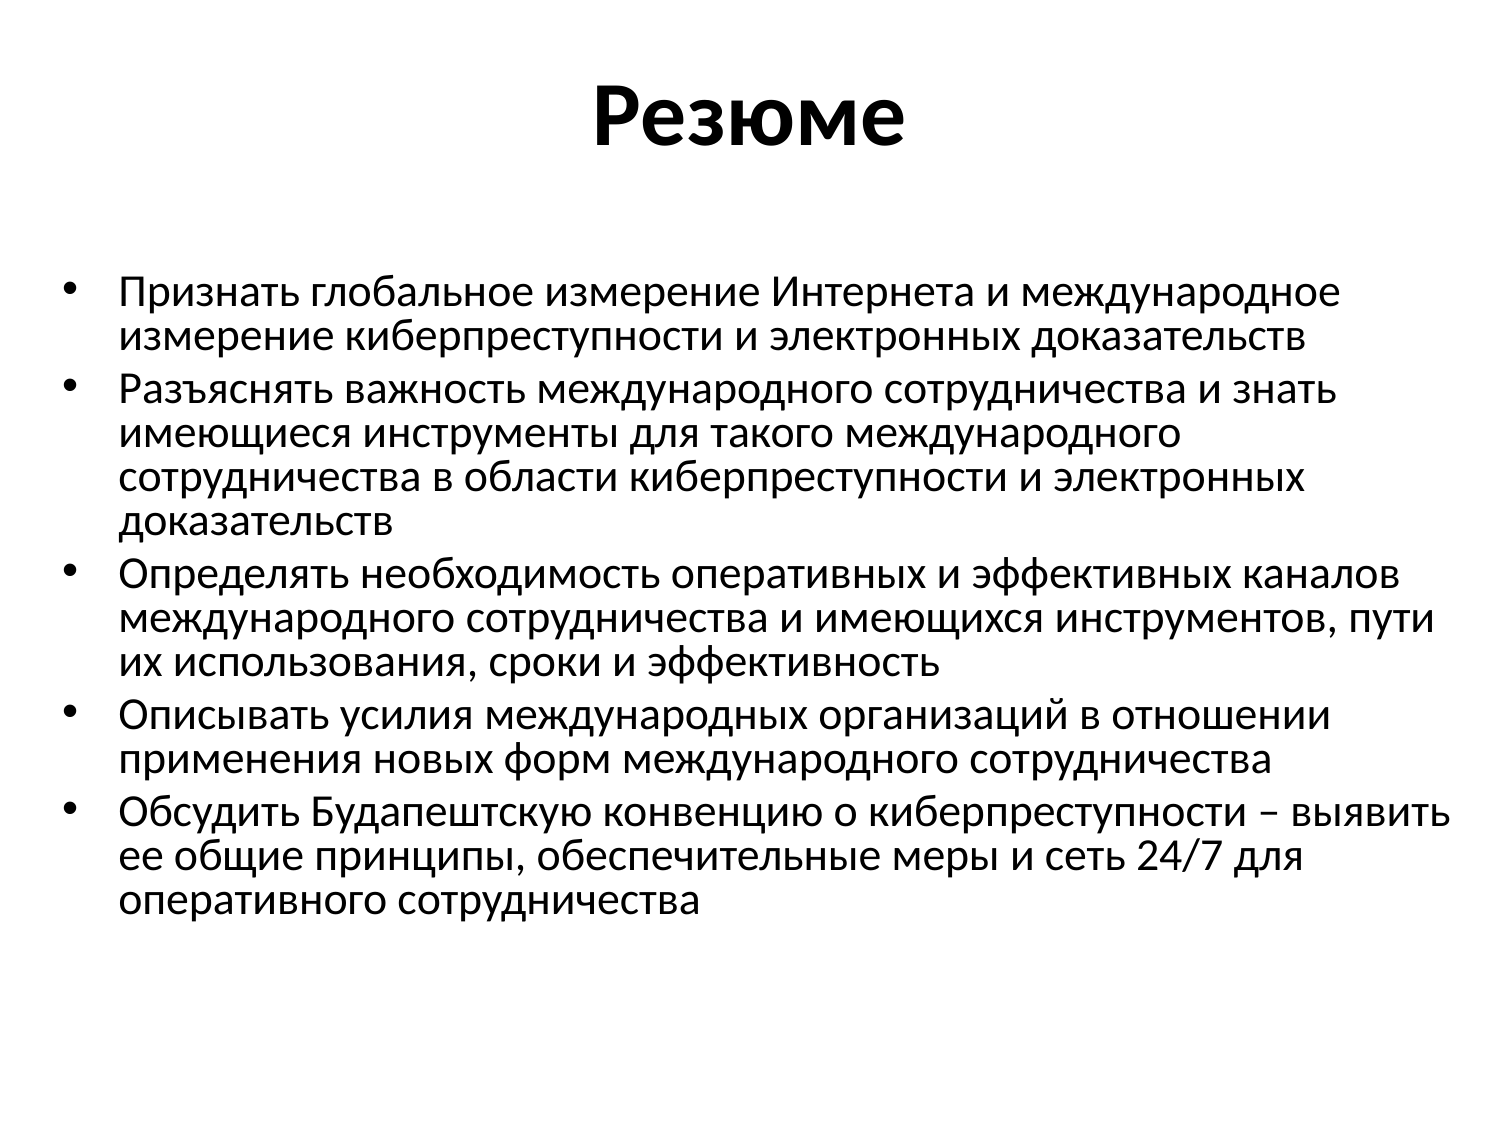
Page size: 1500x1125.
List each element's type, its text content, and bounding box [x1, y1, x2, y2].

list Признать глобальное измерение Интернета и международное измерение киберпреступности и электронных доказательств Разъяснять важность международного сотрудничества и знать имеющиеся инструменты для такого международного сотрудничества в области киберпреступности и электронных доказательств Определять необходимость оперативных и эффективных каналов международного сотрудничества и имеющихся инструментов, пути их использования, сроки и эффективность Описывать усилия международных организаций в отношении применения новых форм международного сотрудничества Обсудить Будапештскую конвенцию о киберпреступности – выявить ее общие принципы, обеспечительные меры и сеть 24/7 для оперативного сотрудничества [47, 264, 1472, 1005]
title Резюме [75, 45, 1425, 172]
